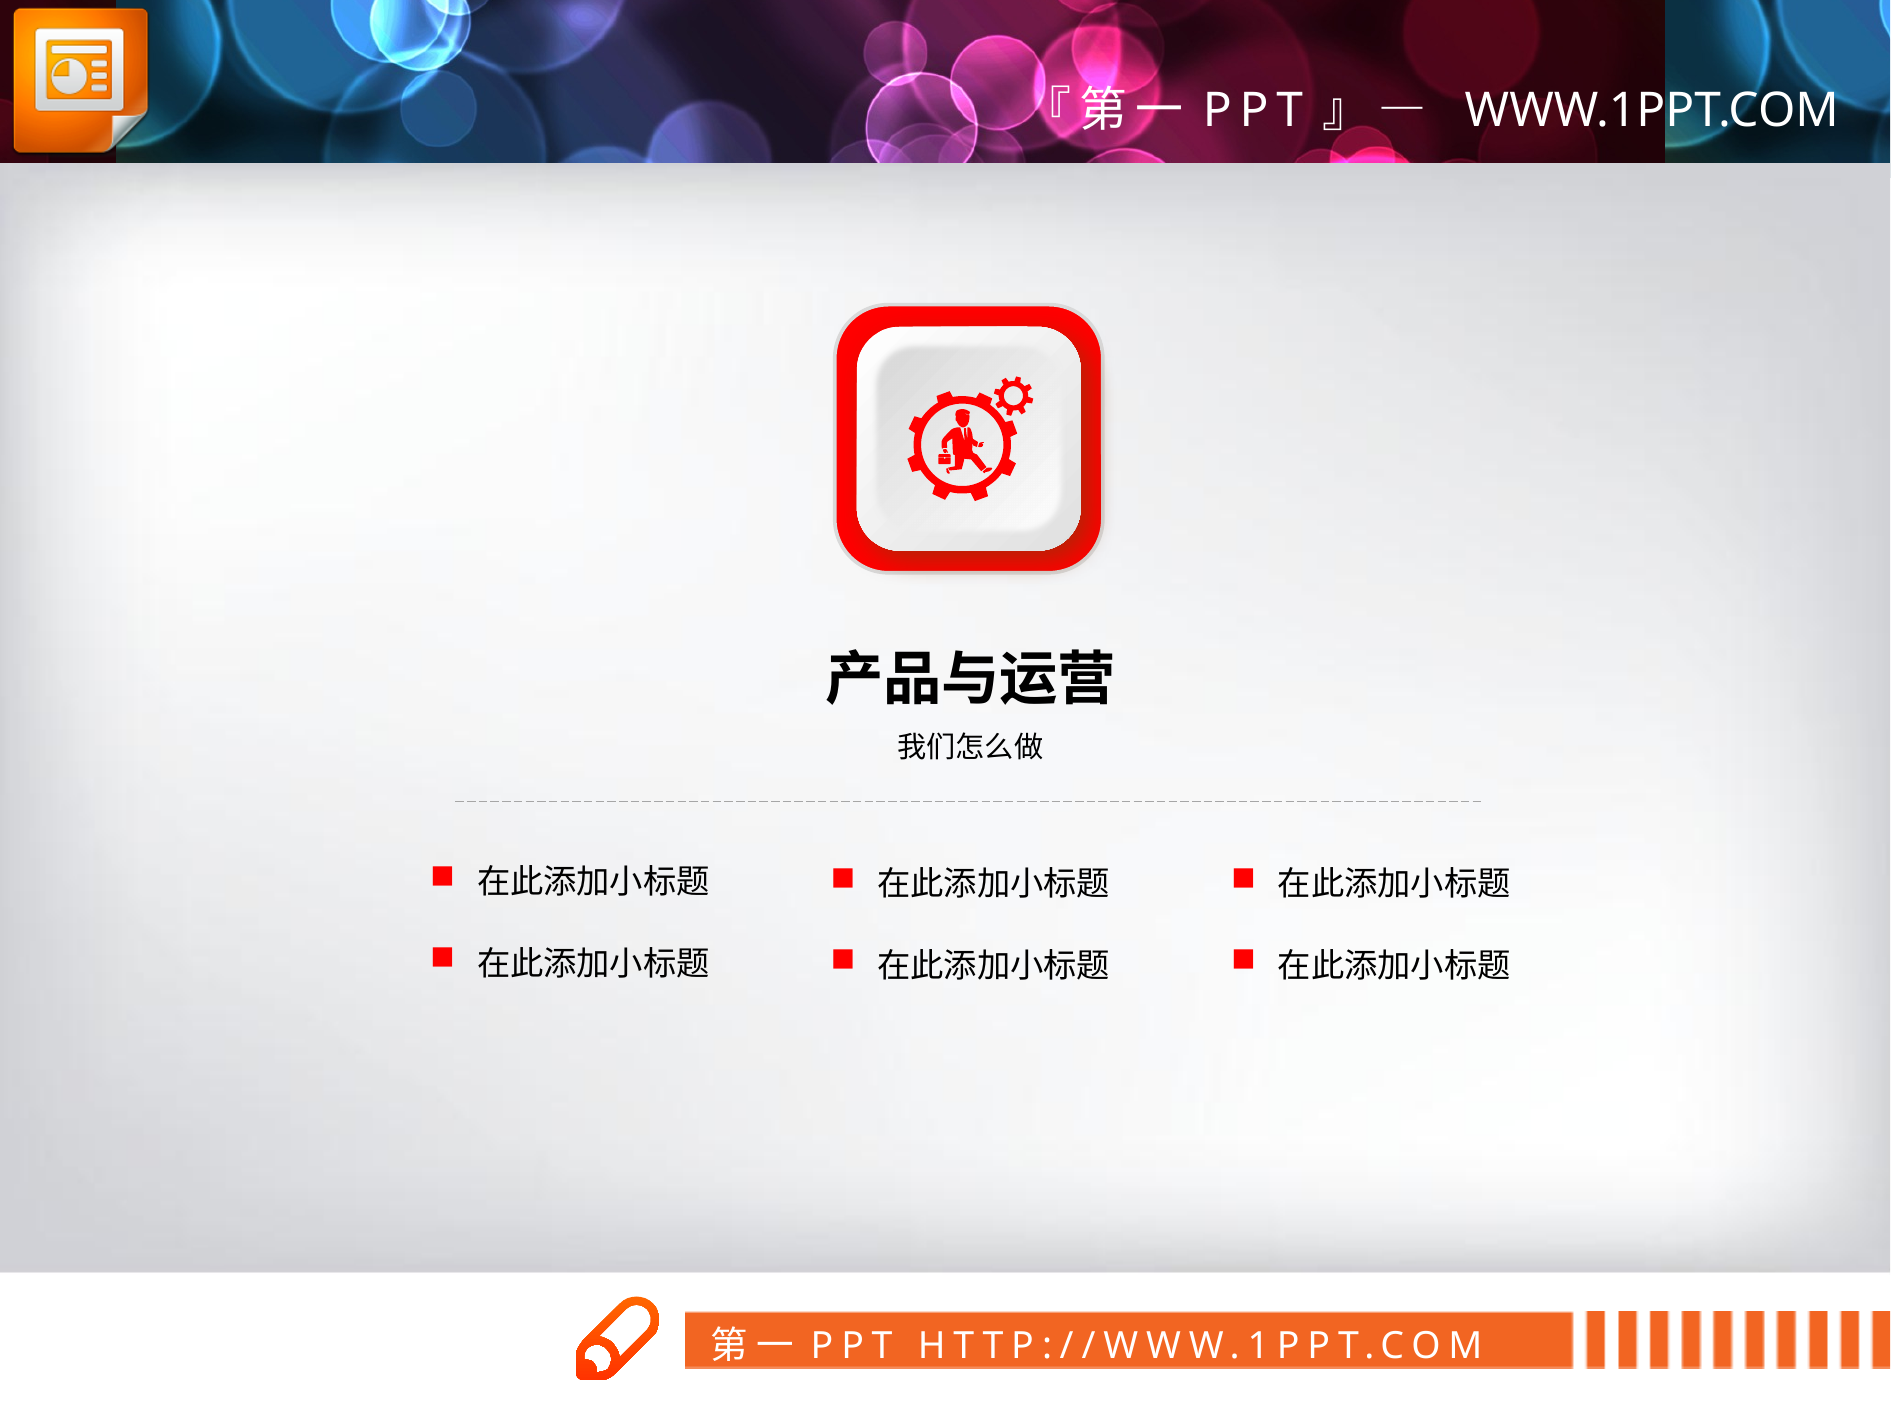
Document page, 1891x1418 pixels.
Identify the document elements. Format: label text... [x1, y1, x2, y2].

text_box 在此添加小标题 [815, 936, 1126, 992]
text_box 产品与运营 [774, 633, 1167, 719]
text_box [834, 304, 1104, 573]
text_box 在此添加小标题 [1216, 936, 1526, 992]
picture [0, 0, 1891, 1275]
text_box 在此添加小标题 [815, 855, 1126, 910]
text_box 在此添加小标题 [415, 934, 725, 990]
text_box 在此添加小标题 [415, 853, 725, 908]
text_box 在此添加小标题 [1216, 855, 1526, 910]
picture [685, 1311, 1891, 1369]
text_box 我们怎么做 [882, 720, 1059, 771]
